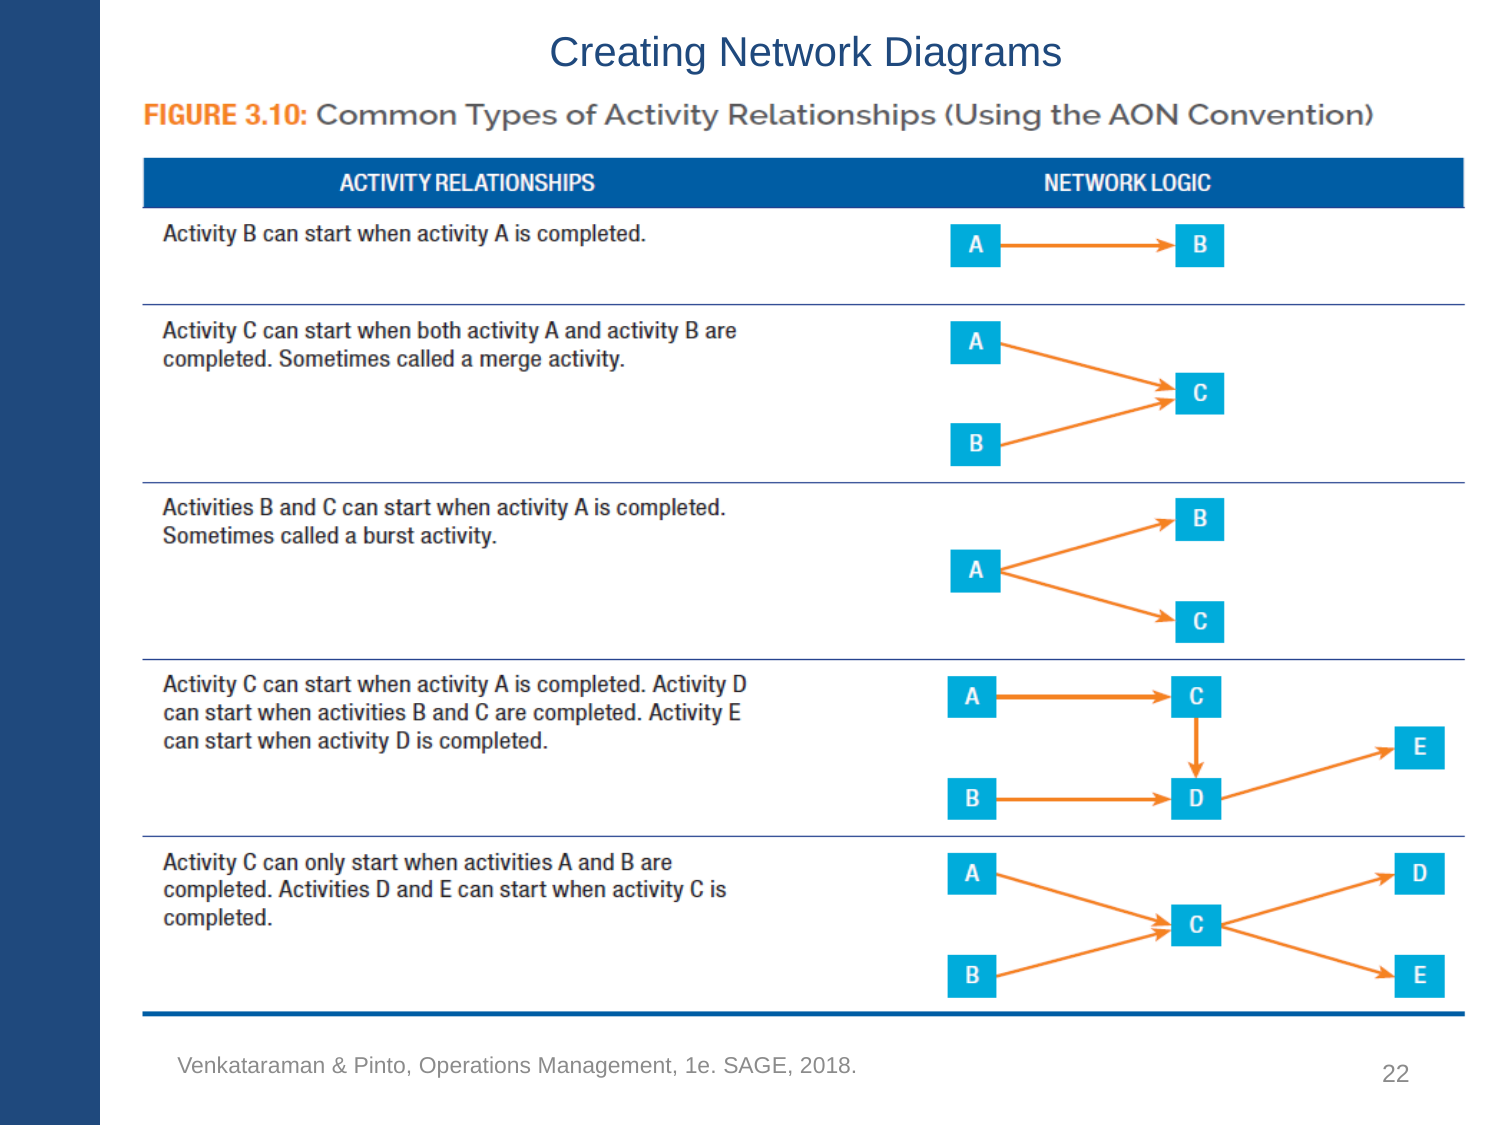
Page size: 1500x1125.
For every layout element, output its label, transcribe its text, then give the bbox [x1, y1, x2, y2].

title Creating Network Diagrams [174, 0, 1438, 98]
picture [137, 99, 1488, 1026]
slide_number 22 [1350, 1042, 1425, 1103]
footer Venkataraman & Pinto, Operations Management, 1e. SAGE, 2018. [162, 1042, 1313, 1103]
